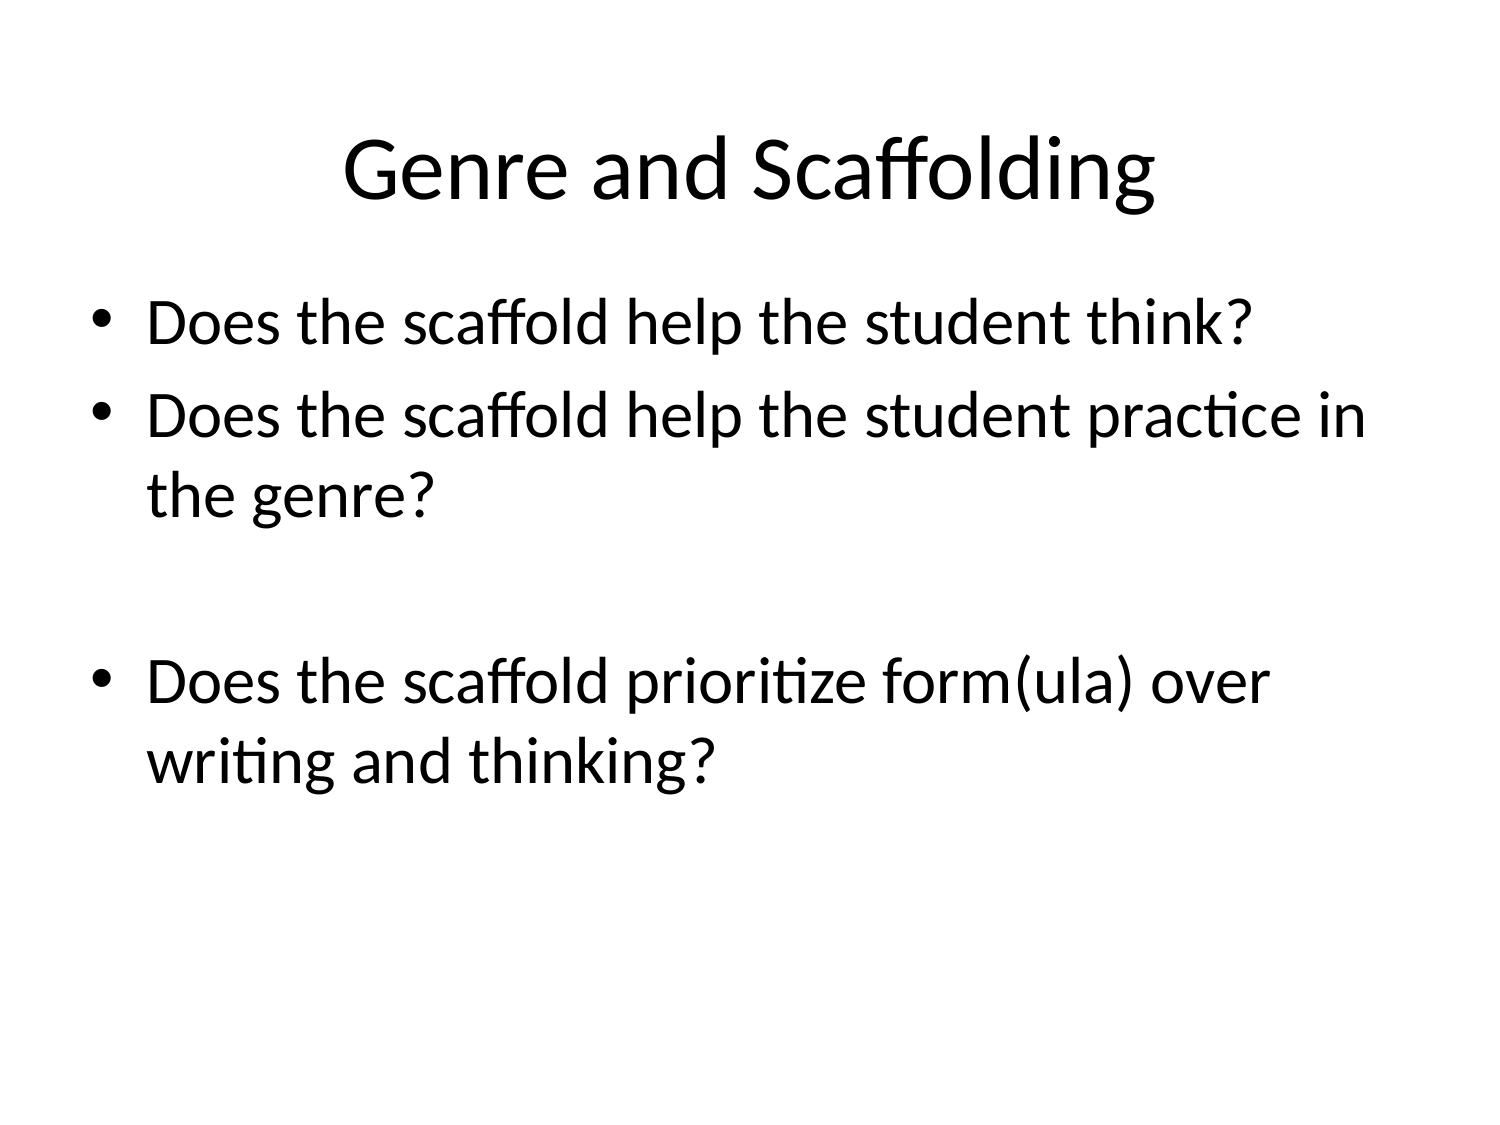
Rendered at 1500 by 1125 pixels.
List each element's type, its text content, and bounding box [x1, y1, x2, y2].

list Does the scaffold help the student think? Does the scaffold help the student practice in the genre? Does the scaffold prioritize form(ula) over writing and thinking? [74, 262, 1426, 1078]
title Genre and Scaffolding [74, 44, 1426, 233]
